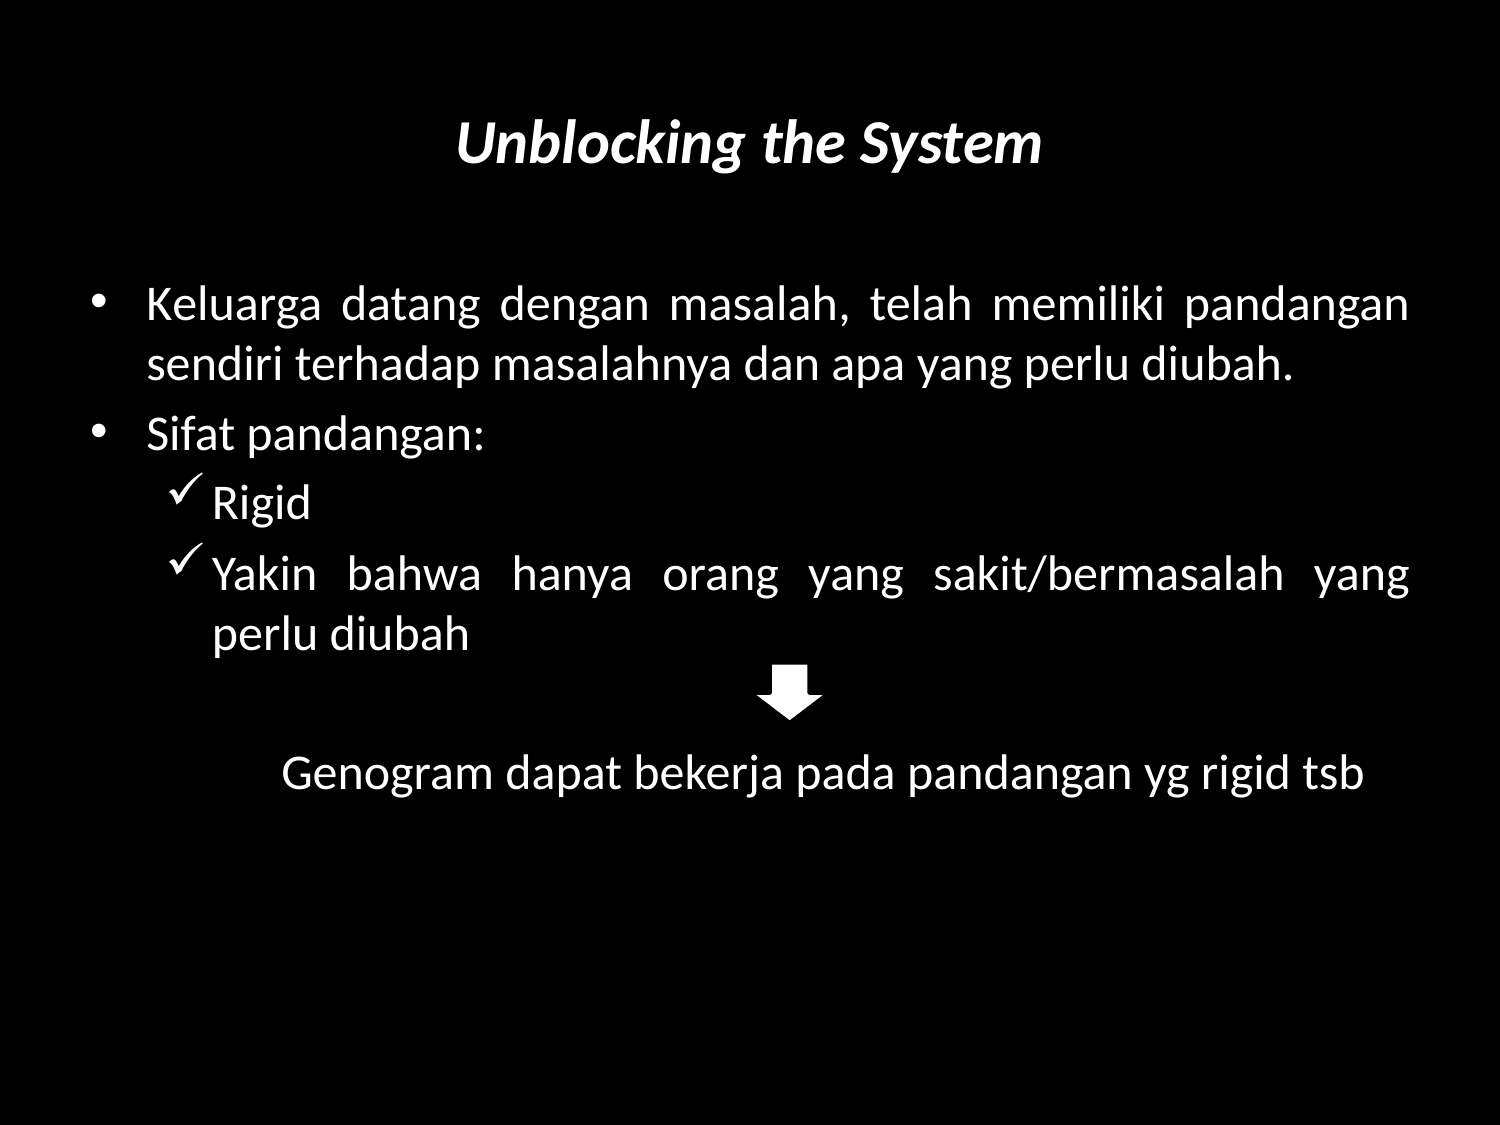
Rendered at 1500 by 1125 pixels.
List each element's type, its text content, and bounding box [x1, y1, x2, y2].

title Unblocking the System [75, 45, 1425, 233]
text_box [747, 660, 832, 725]
list Keluarga datang dengan masalah, telah memiliki pandangan sendiri terhadap masalahnya dan apa yang perlu diubah. Sifat pandangan: Rigid Yakin bahwa hanya orang yang sakit/bermasalah yang perlu diubah Genogram dapat bekerja pada pandangan yg rigid tsb [75, 262, 1425, 1005]
